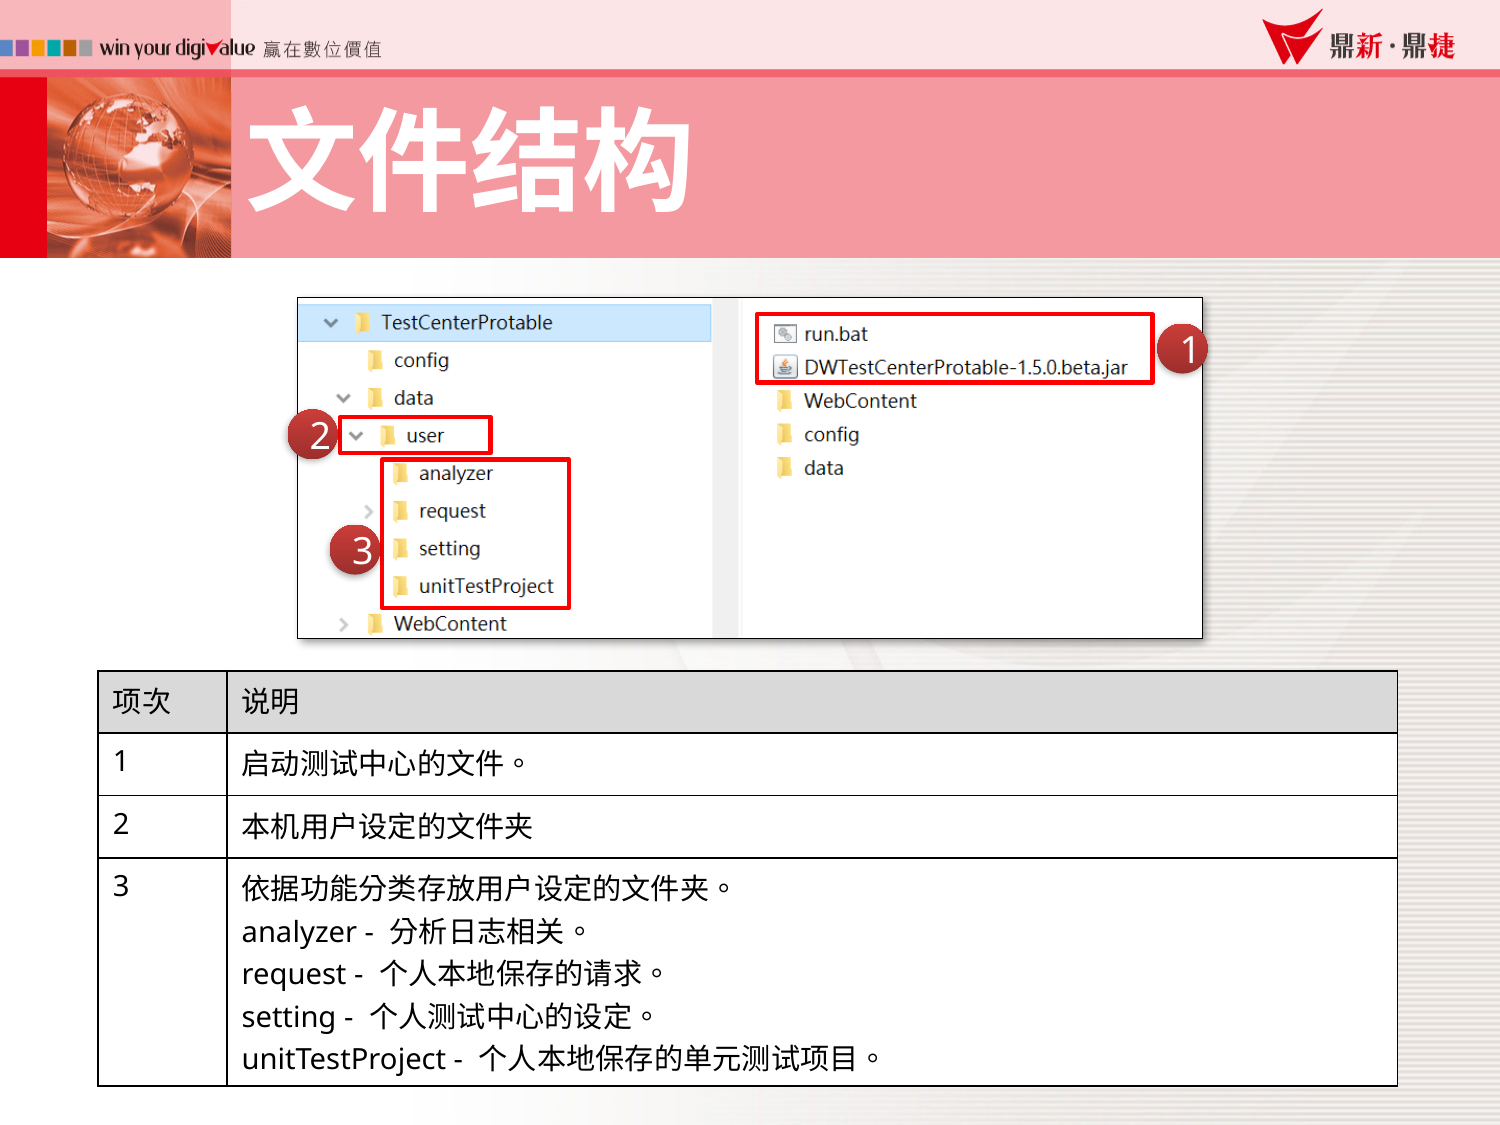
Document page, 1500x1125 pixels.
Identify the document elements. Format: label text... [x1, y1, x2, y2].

table_cell 3 [99, 859, 226, 1085]
picture [0, 0, 1500, 1125]
table_cell 2 [99, 796, 226, 857]
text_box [287, 297, 1208, 639]
table_cell 1 [99, 734, 226, 795]
table_header 说明 [228, 672, 1397, 732]
table_cell 依据功能分类存放用户设定的文件夹。 analyzer - 分析日志相关。 request - 个人本地保存的请求。 setting - 个人测试中心的设定。 unitTestProject - 个人本地保存的单元测试项目。 [228, 859, 1397, 1085]
text_box [58, 267, 1442, 964]
table_cell 启动测试中心的文件。 [228, 734, 1397, 795]
table_cell 本机用户设定的文件夹 [228, 796, 1397, 857]
table_header 项次 [99, 672, 226, 732]
text_box 文件结构 [230, 82, 1500, 236]
